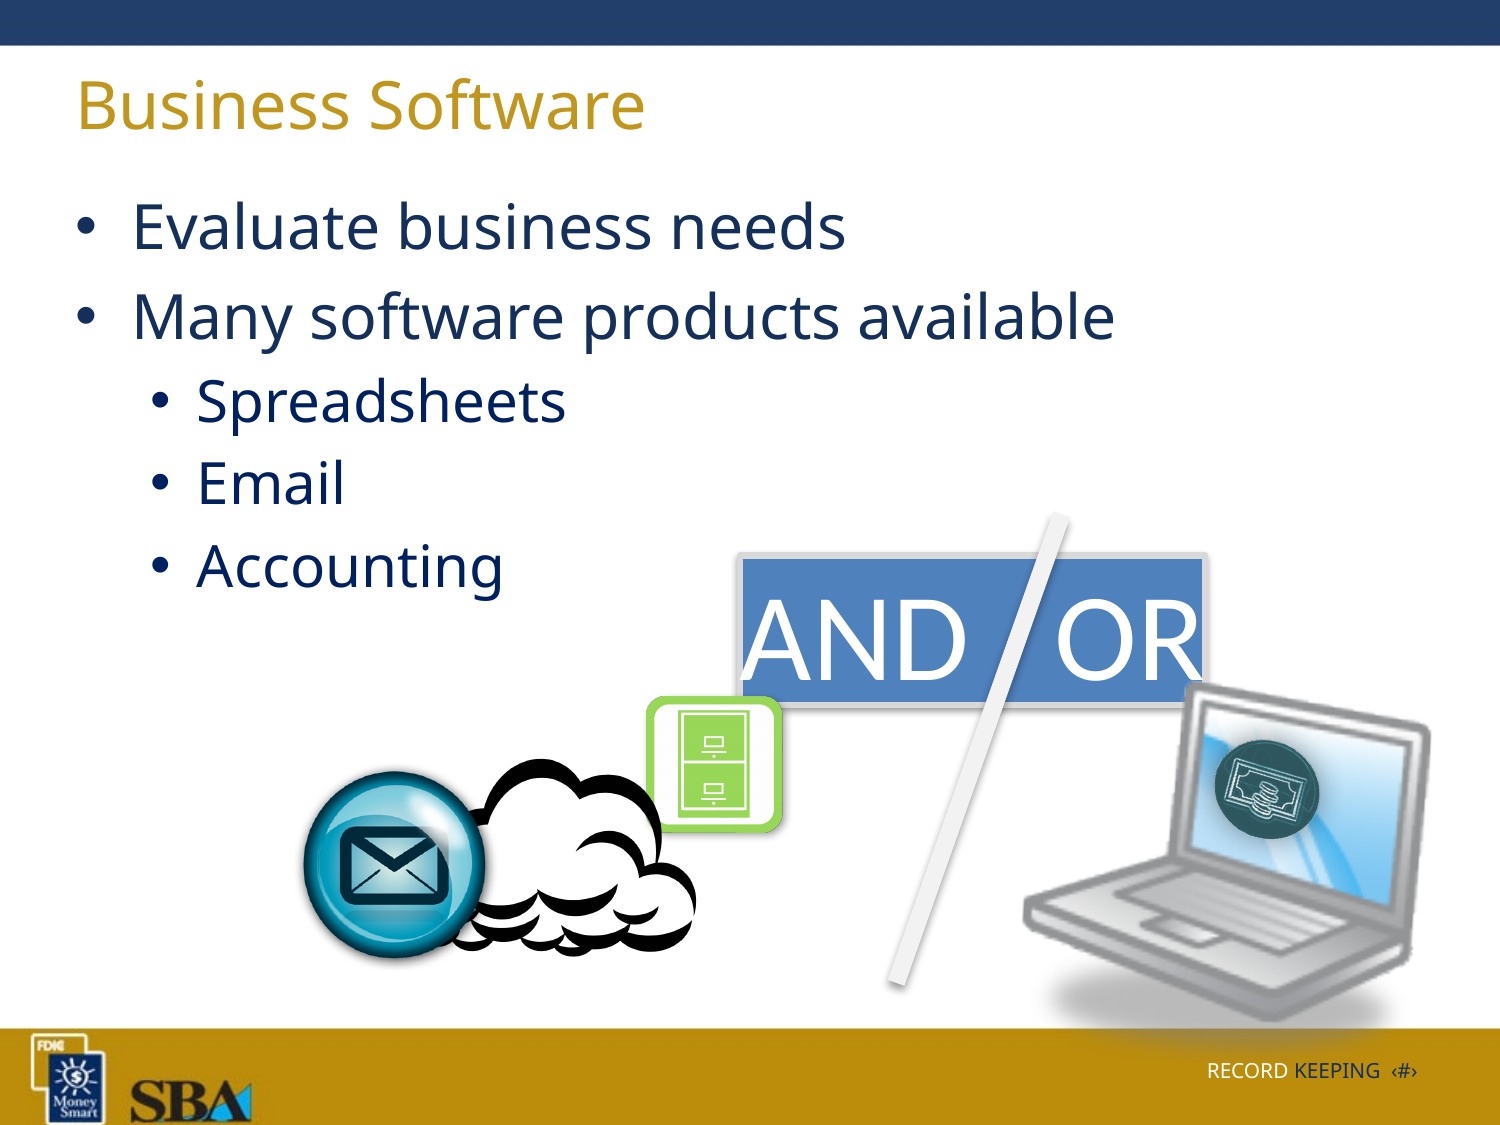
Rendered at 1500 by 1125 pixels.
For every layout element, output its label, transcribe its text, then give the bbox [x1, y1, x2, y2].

title Business Software [74, 61, 1426, 169]
picture [0, 0, 1500, 1125]
list Evaluate business needs Many software products available Spreadsheets Email Accounting [74, 186, 1426, 888]
